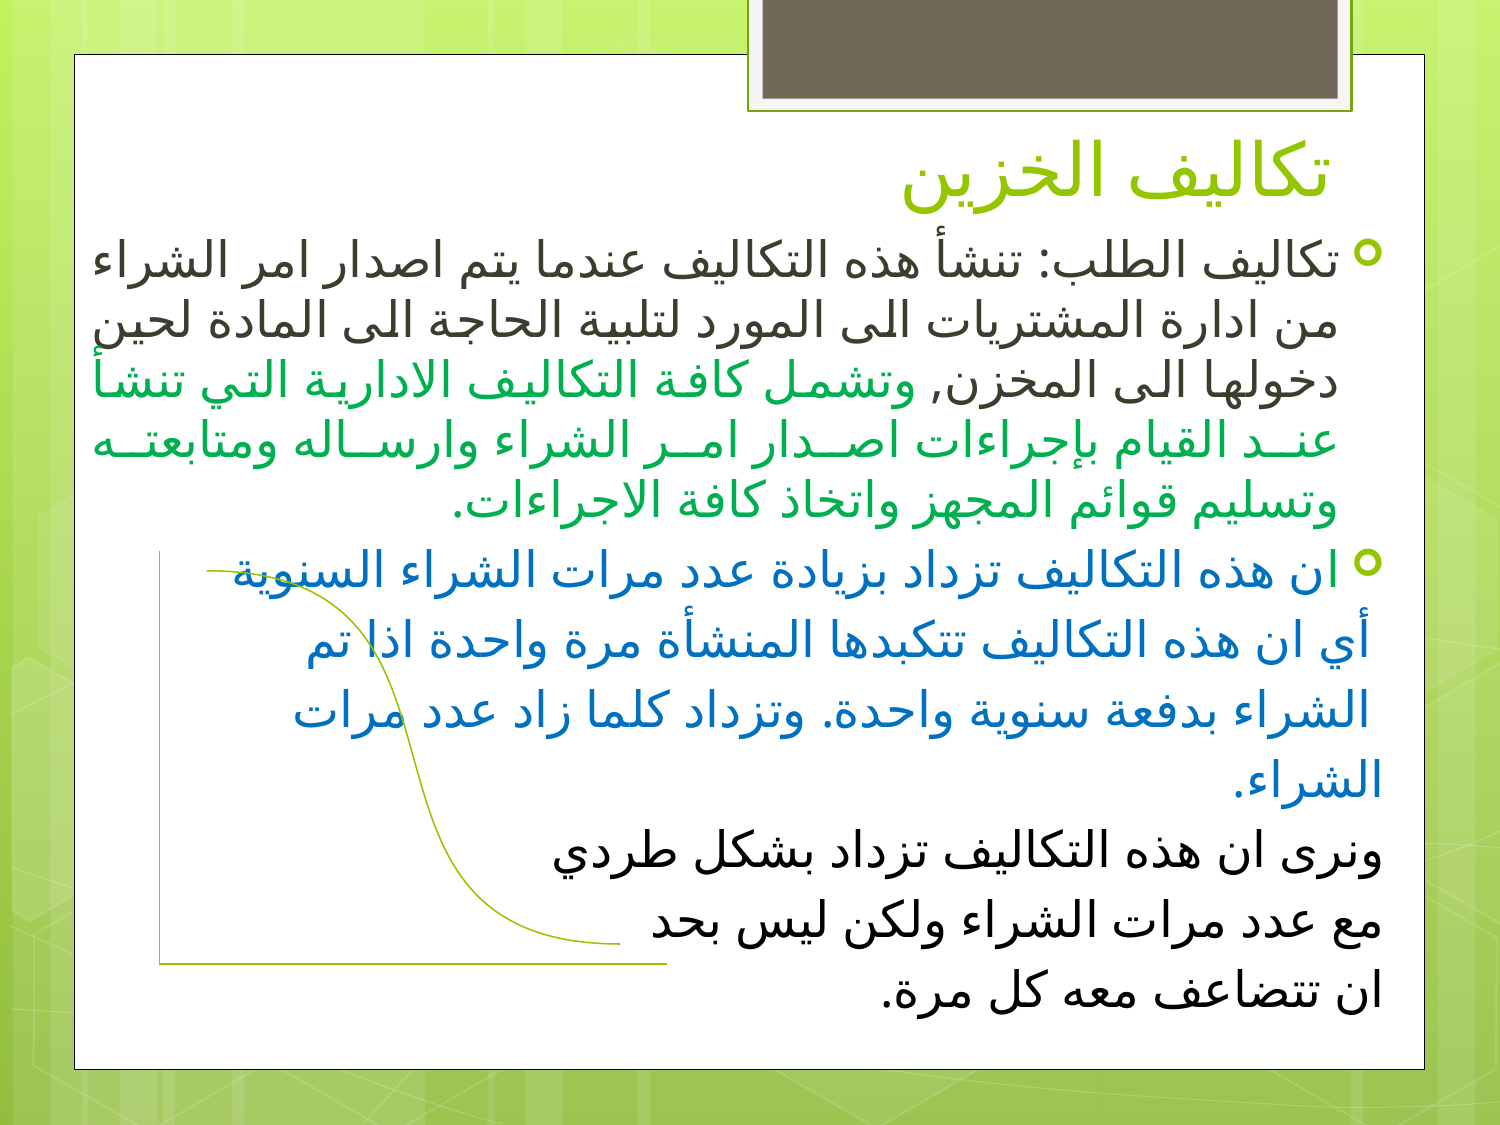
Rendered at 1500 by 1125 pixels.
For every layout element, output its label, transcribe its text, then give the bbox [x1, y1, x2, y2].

title تكاليف الخزين [194, 113, 1348, 219]
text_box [206, 570, 621, 945]
list تكاليف الطلب: تنشأ هذه التكاليف عندما يتم اصدار امر الشراء من ادارة المشتريات الى المورد لتلبية الحاجة الى المادة لحين دخولها الى المخزن, وتشمل كافة التكاليف الادارية التي تنشأ عند القيام بإجراءات اصدار امر الشراء وارساله ومتابعته وتسليم قوائم المجهز واتخاذ كافة الاجراءات. ان هذه التكاليف تزداد بزيادة عدد مرات الشراء السنوية أي ان هذه التكاليف تتكبدها المنشأة مرة واحدة اذا تم الشراء بدفعة سنوية واحدة. وتزداد كلما زاد عدد مرات الشراء. ونرى ان هذه التكاليف تزداد بشكل طردي مع عدد مرات الشراء ولكن ليس بحد ان تتضاعف معه كل مرة. [76, 219, 1412, 1059]
